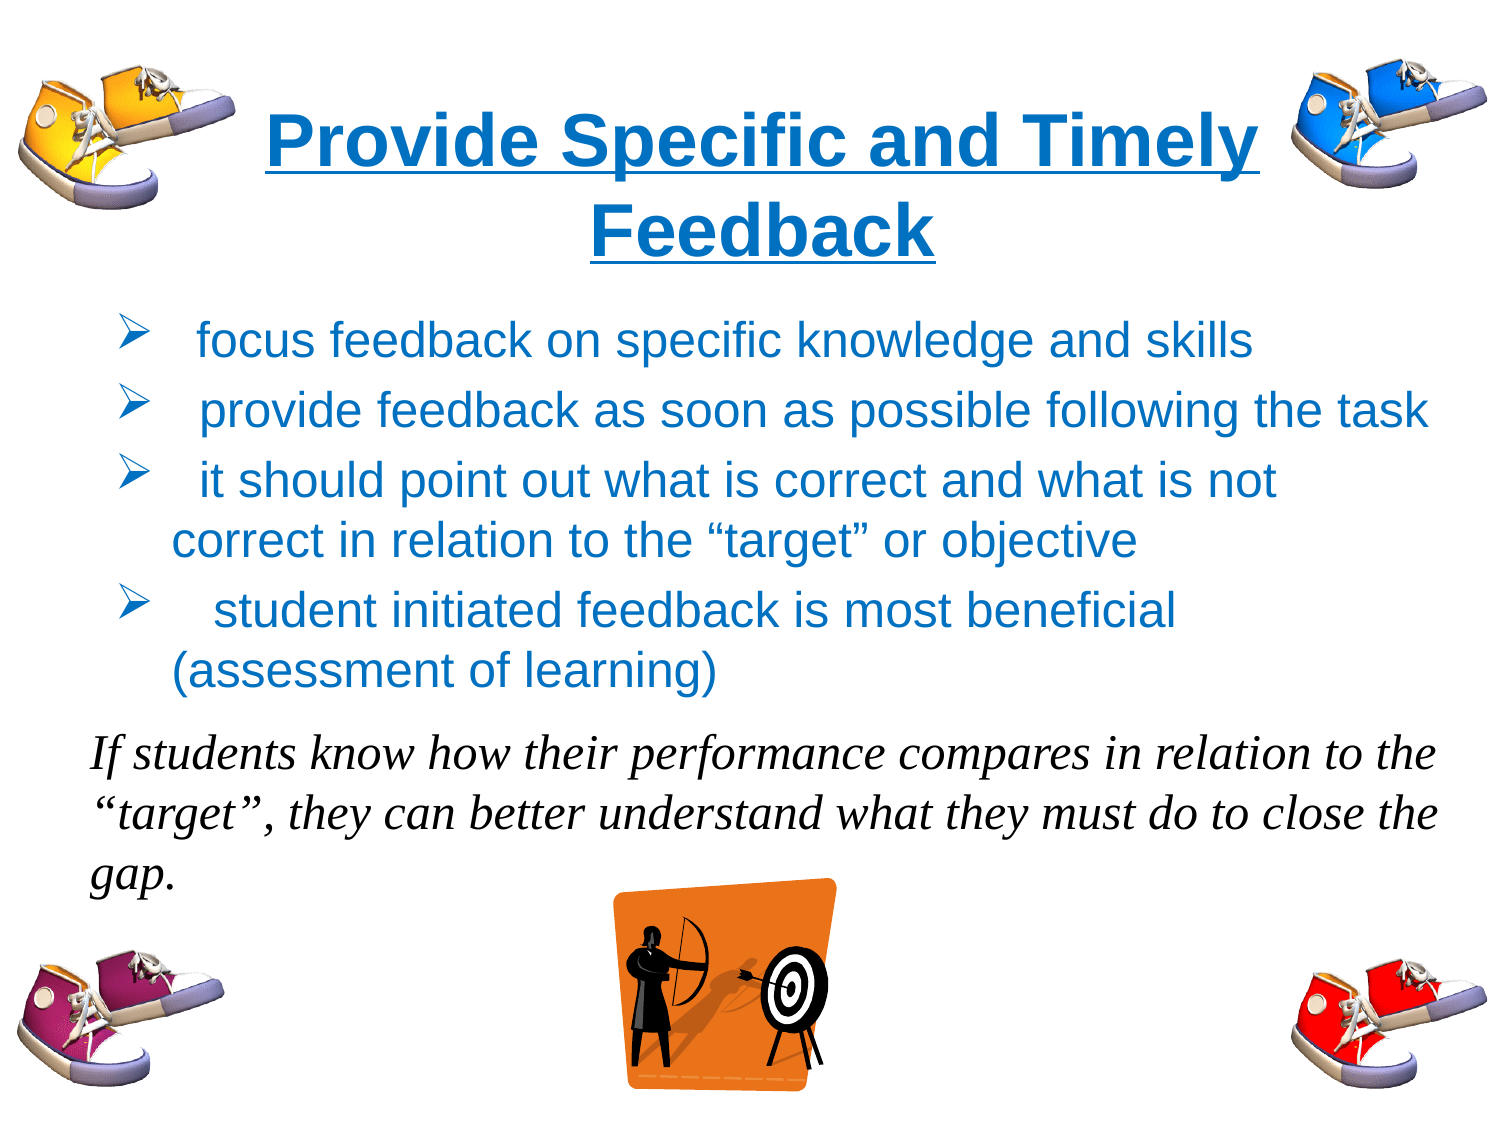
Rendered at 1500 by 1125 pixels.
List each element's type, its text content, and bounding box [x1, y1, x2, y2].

picture [0, 887, 238, 1125]
list focus feedback on specific knowledge and skills provide feedback as soon as possible following the task it should point out what is correct and what is not correct in relation to the “target” or objective student initiated feedback is most beneficial (assessment of learning) [99, 299, 1451, 710]
picture [0, 0, 250, 250]
picture [612, 876, 838, 1093]
picture [1275, 0, 1500, 225]
picture [1275, 899, 1500, 1125]
title Provide Specific and Timely Feedback [124, 87, 1401, 276]
text_box If students know how their performance compares in relation to the “target”, they can better understand what they must do to close the gap. [73, 710, 1465, 909]
